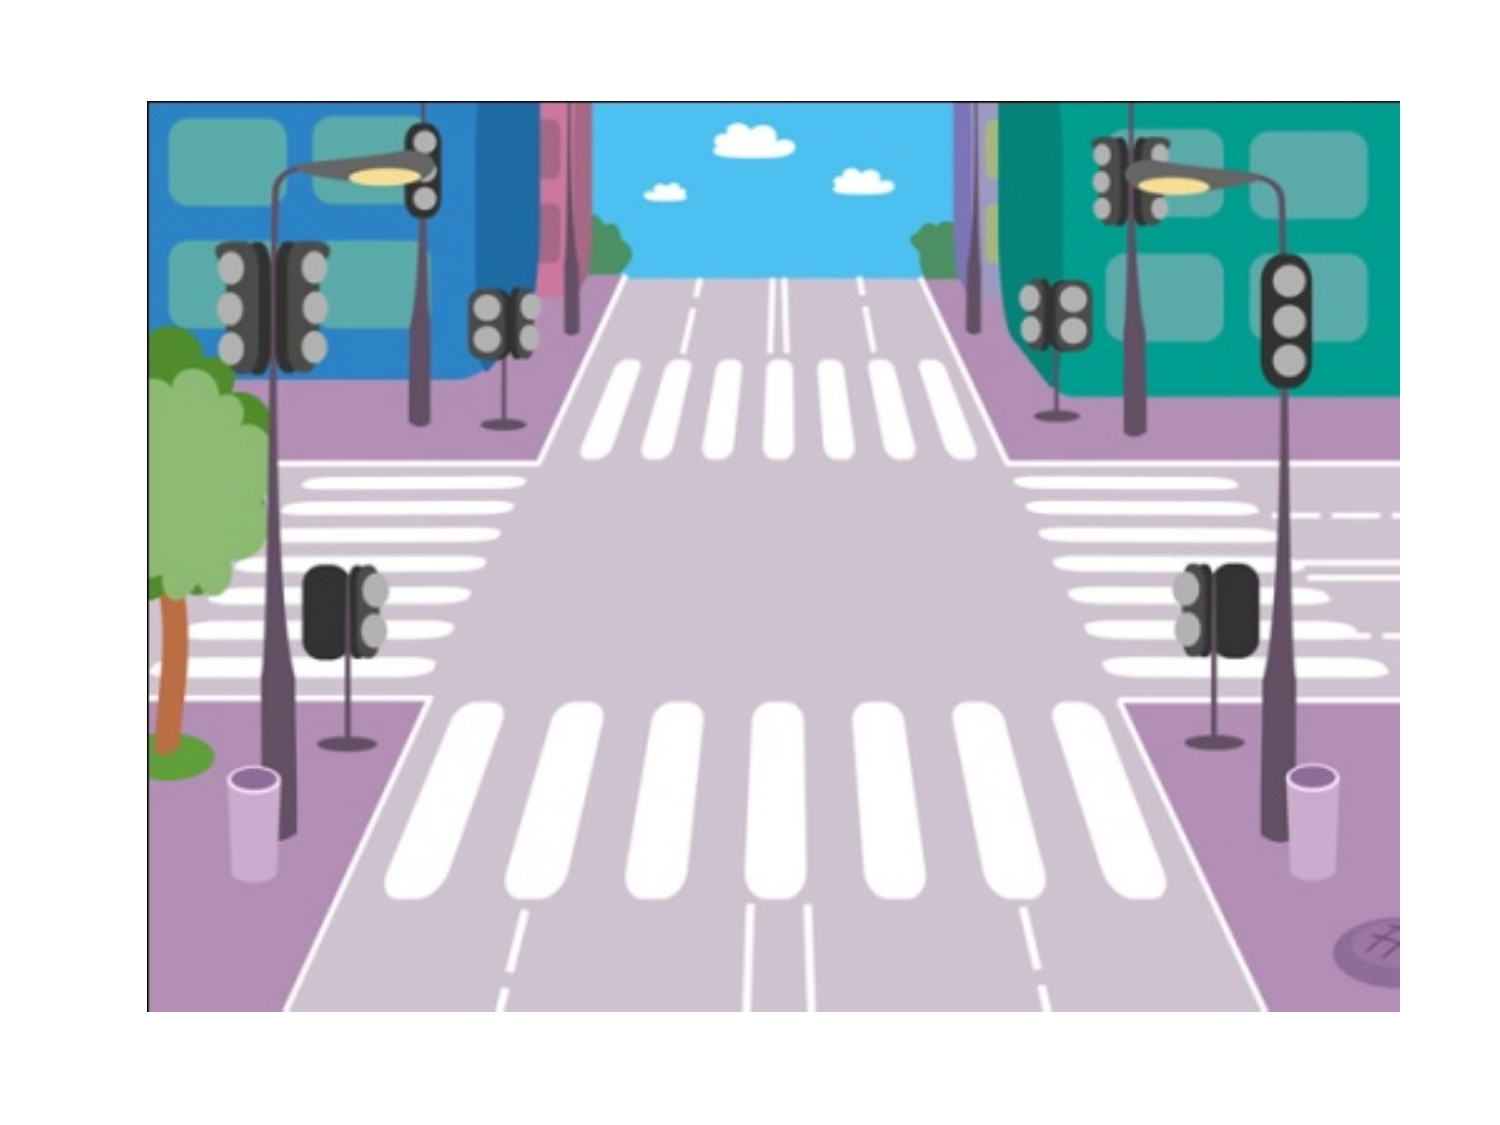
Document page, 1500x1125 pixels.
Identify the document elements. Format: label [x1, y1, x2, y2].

list [147, 101, 1400, 1012]
